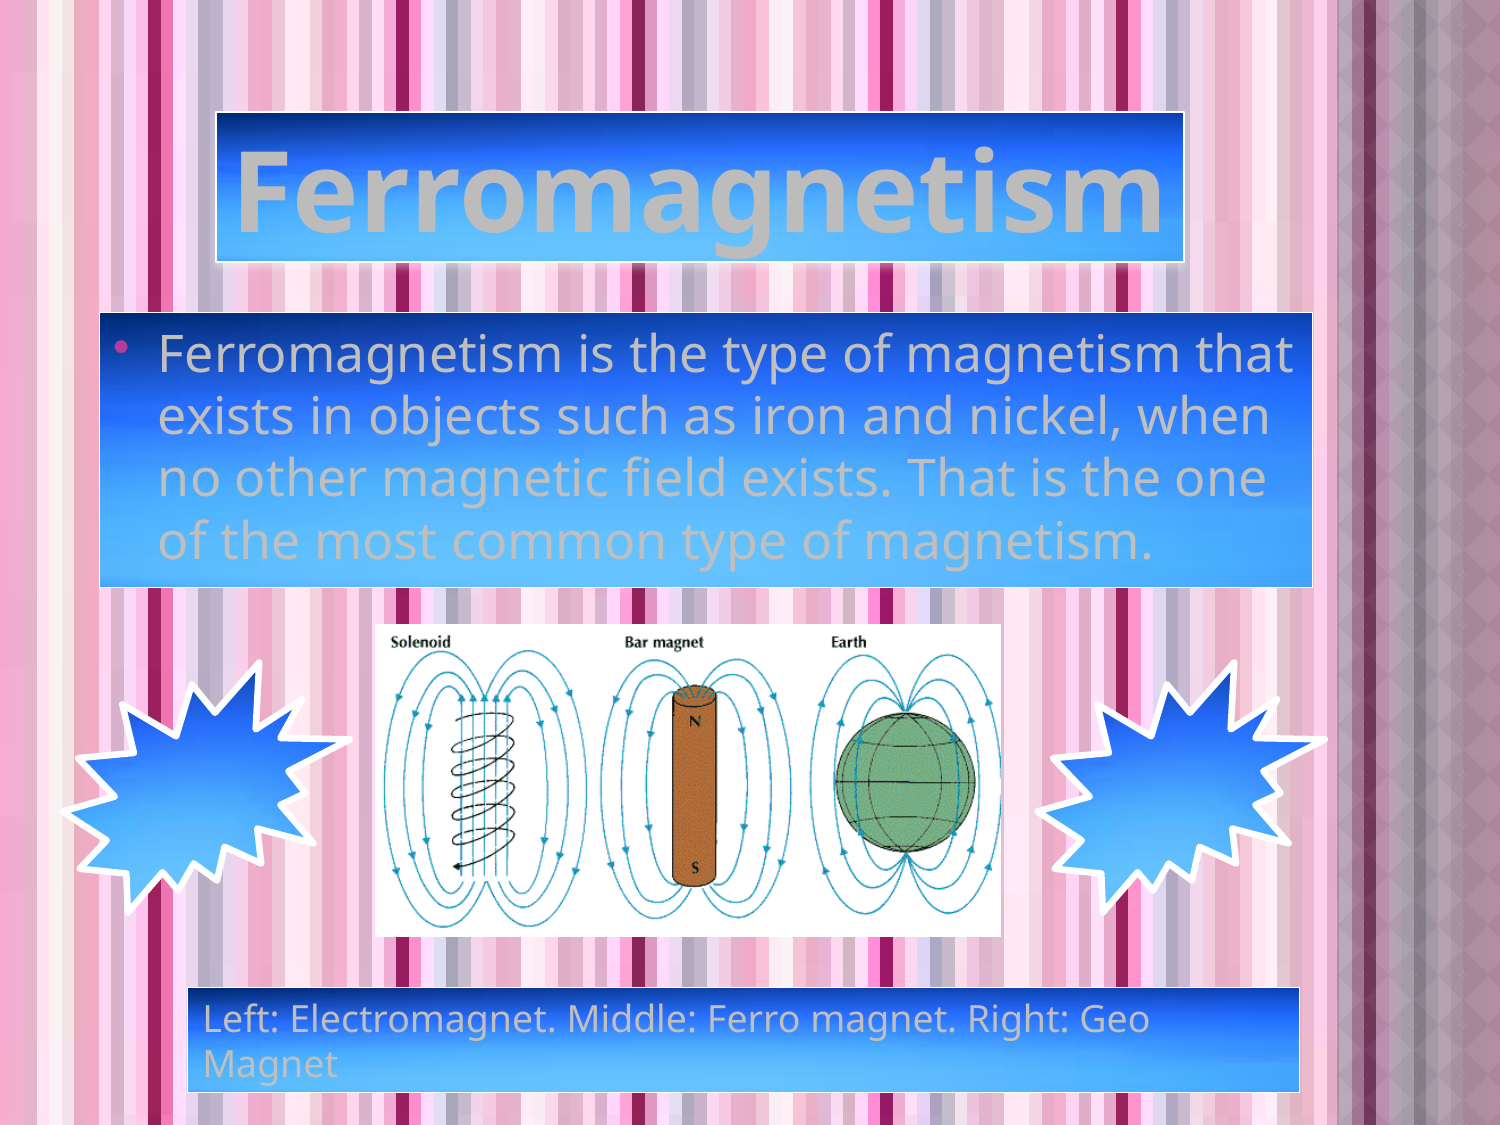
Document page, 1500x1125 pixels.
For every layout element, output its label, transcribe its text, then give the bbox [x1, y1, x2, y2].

text_box [59, 659, 354, 916]
text_box [1034, 659, 1329, 916]
text_box Left: Electromagnet. Middle: Ferro magnet. Right: Geo Magnet [187, 987, 1300, 1093]
picture [0, 0, 1500, 1125]
text_box Ferromagnetism [215, 111, 1185, 263]
list Ferromagnetism is the type of magnetism that exists in objects such as iron and nickel, when no other magnetic field exists. That is the one of the most common type of magnetism. [99, 312, 1313, 588]
